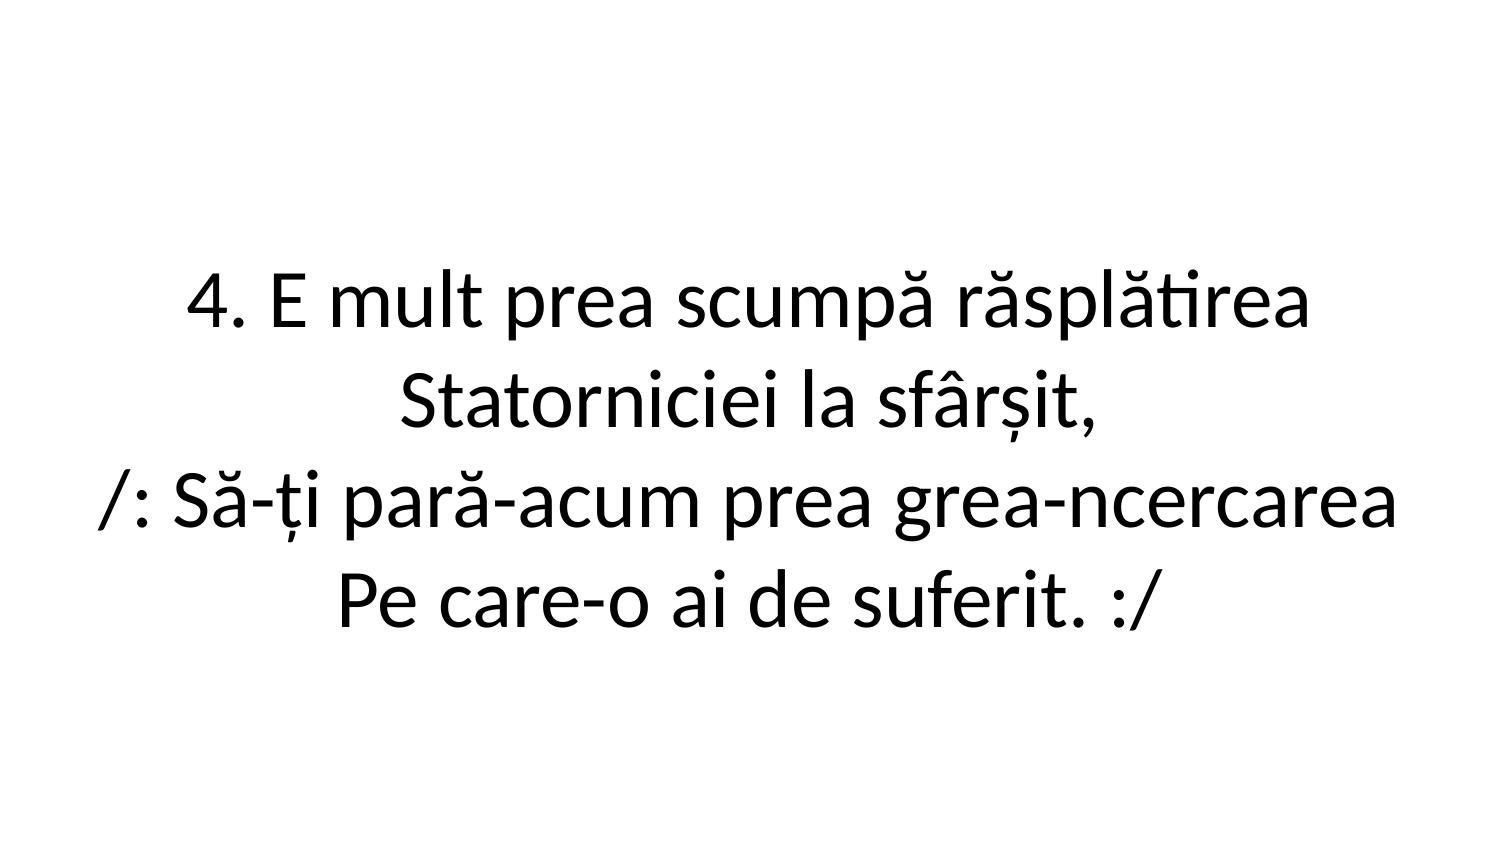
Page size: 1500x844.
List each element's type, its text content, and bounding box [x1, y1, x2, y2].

text_box 4. E mult prea scumpă răsplătirea Statorniciei la sfârșit, /: Să-ți pară-acum prea grea-ncercarea Pe care-o ai de suferit. :/ [84, 192, 1416, 652]
